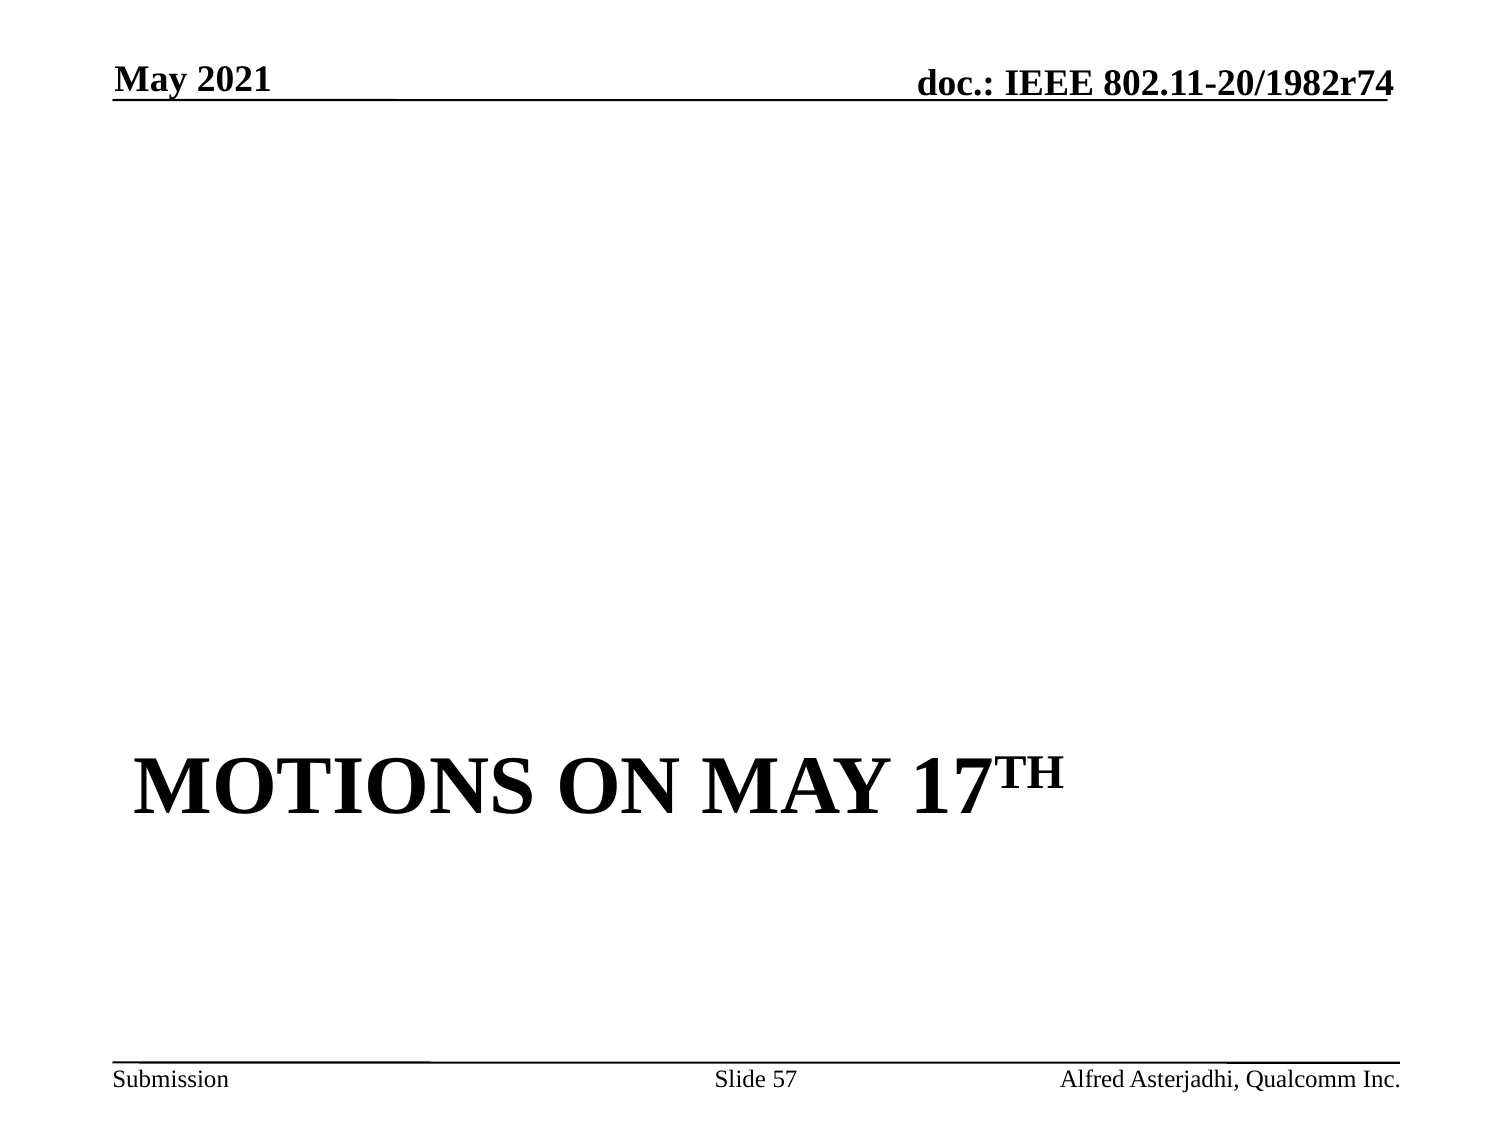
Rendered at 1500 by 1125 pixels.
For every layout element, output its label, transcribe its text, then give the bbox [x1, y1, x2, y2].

footer Alfred Asterjadhi, Qualcomm Inc. [878, 1061, 1402, 1093]
slide_number Slide 57 [712, 1061, 800, 1123]
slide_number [114, 54, 423, 100]
title Motions on May 17th [118, 722, 1394, 947]
